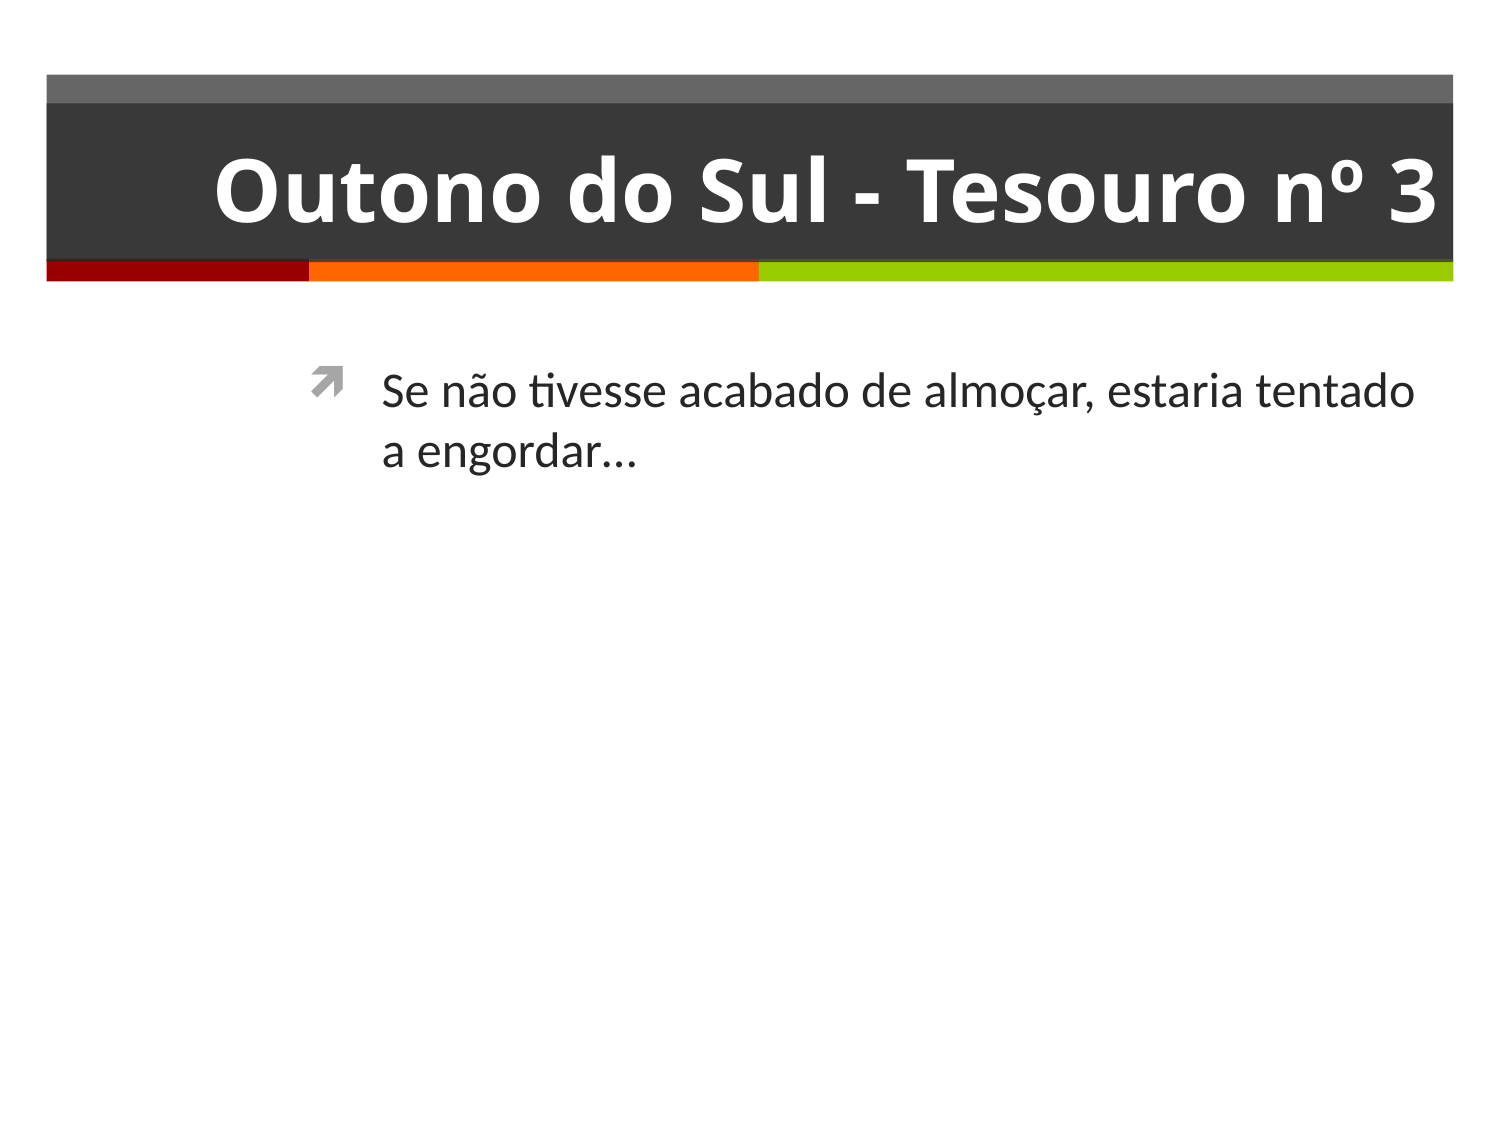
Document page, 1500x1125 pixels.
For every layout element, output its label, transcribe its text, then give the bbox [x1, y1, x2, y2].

title Outono do Sul - Tesouro no 3 [46, 103, 1454, 263]
list Se não tivesse acabado de almoçar, estaria tentado a engordar… [292, 350, 1454, 1005]
